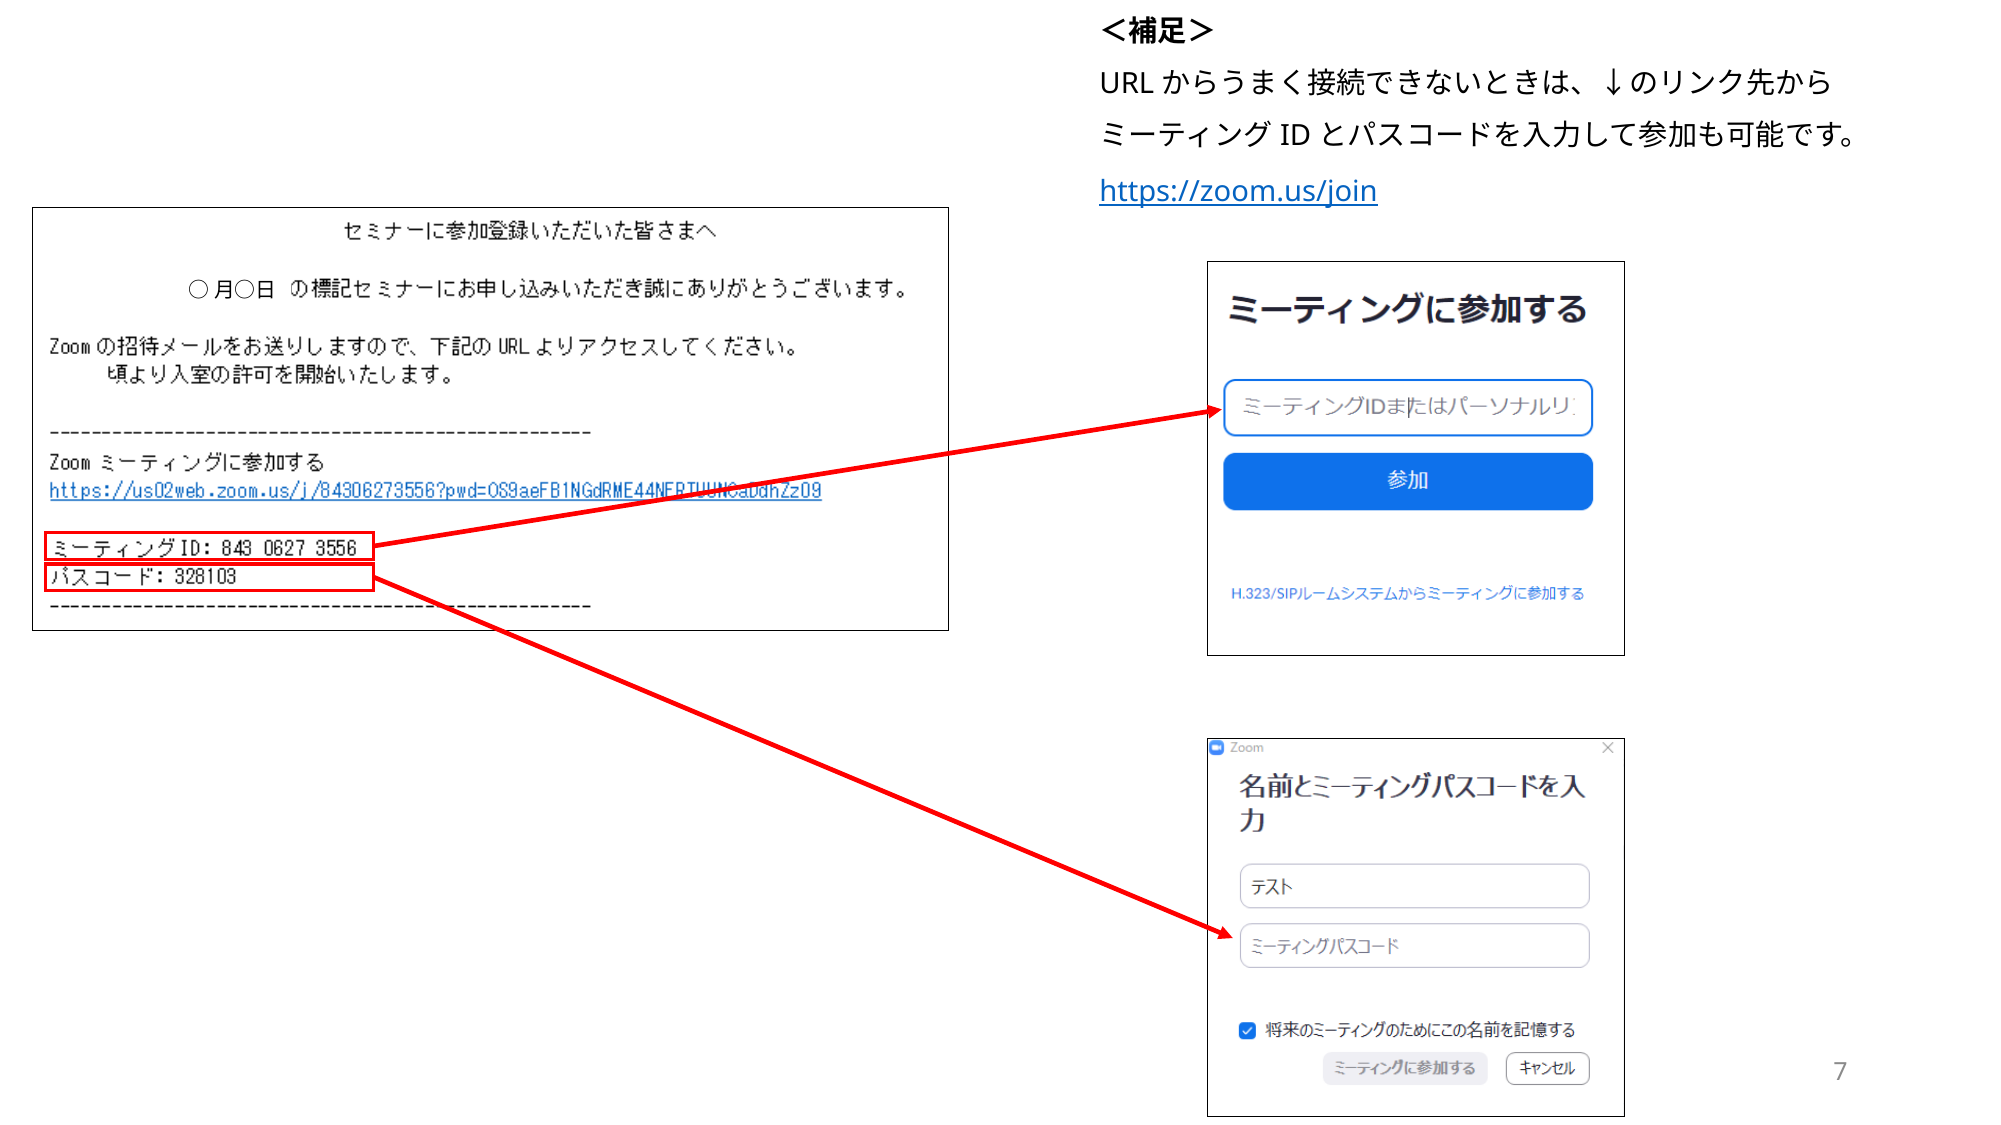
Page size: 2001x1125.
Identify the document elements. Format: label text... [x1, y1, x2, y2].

picture [1207, 261, 1625, 656]
slide_number 7 [1625, 1042, 1863, 1103]
list ＜補足＞ URLからうまく接続できないときは、↓のリンク先から ミーティングIDとパスコードを入力して参加も可能です。 https://zoom.us/join [1084, 8, 2000, 662]
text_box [373, 577, 1233, 939]
picture [1207, 738, 1625, 1117]
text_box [373, 409, 1222, 547]
picture [32, 207, 949, 631]
